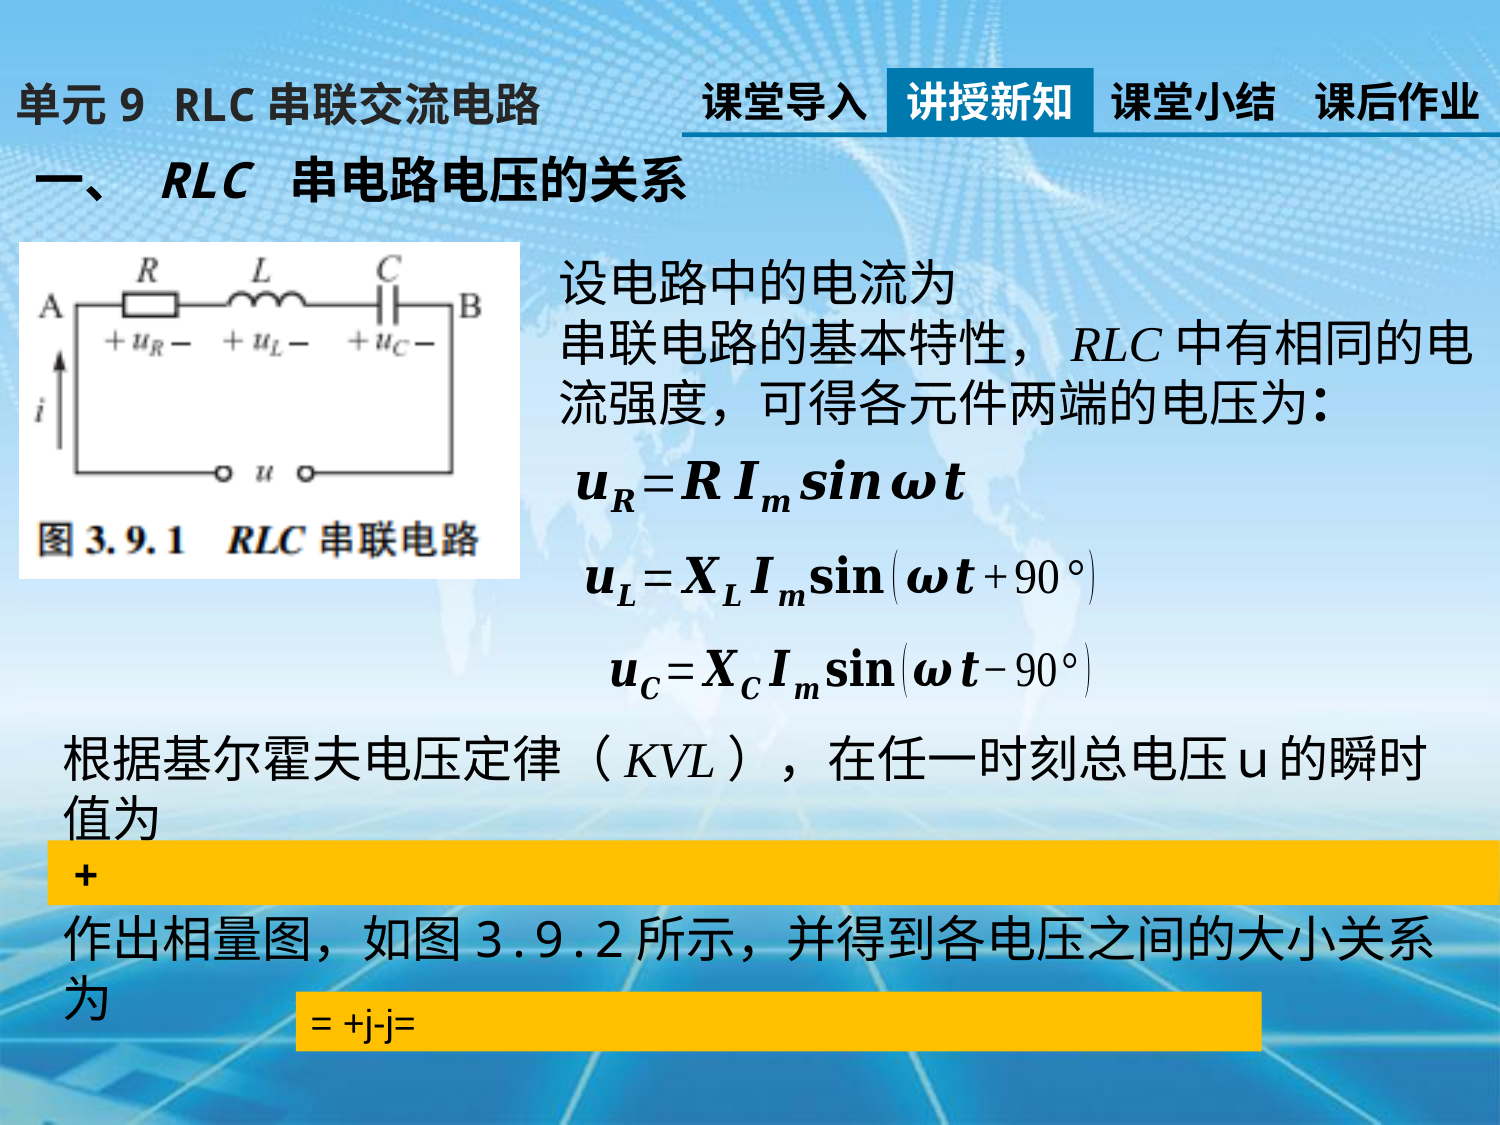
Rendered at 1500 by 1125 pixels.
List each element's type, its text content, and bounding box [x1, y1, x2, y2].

text_box 根据基尔霍夫电压定律（KVL），在任一时刻总电压ｕ的瞬时值为 作出相量图，如图3.9.2所示，并得到各电压之间的大小关系为 [47, 906, 1469, 1035]
text_box 一、 RLC 串电路电压的关系 [19, 139, 1055, 206]
picture [0, 0, 1500, 1125]
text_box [1, 67, 1500, 139]
text_box 根据基尔霍夫电压定律（KVL），在任一时刻总电压ｕ的瞬时值为 作出相量图，如图3.9.2所示，并得到各电压之间的大小关系为 [47, 719, 1469, 840]
